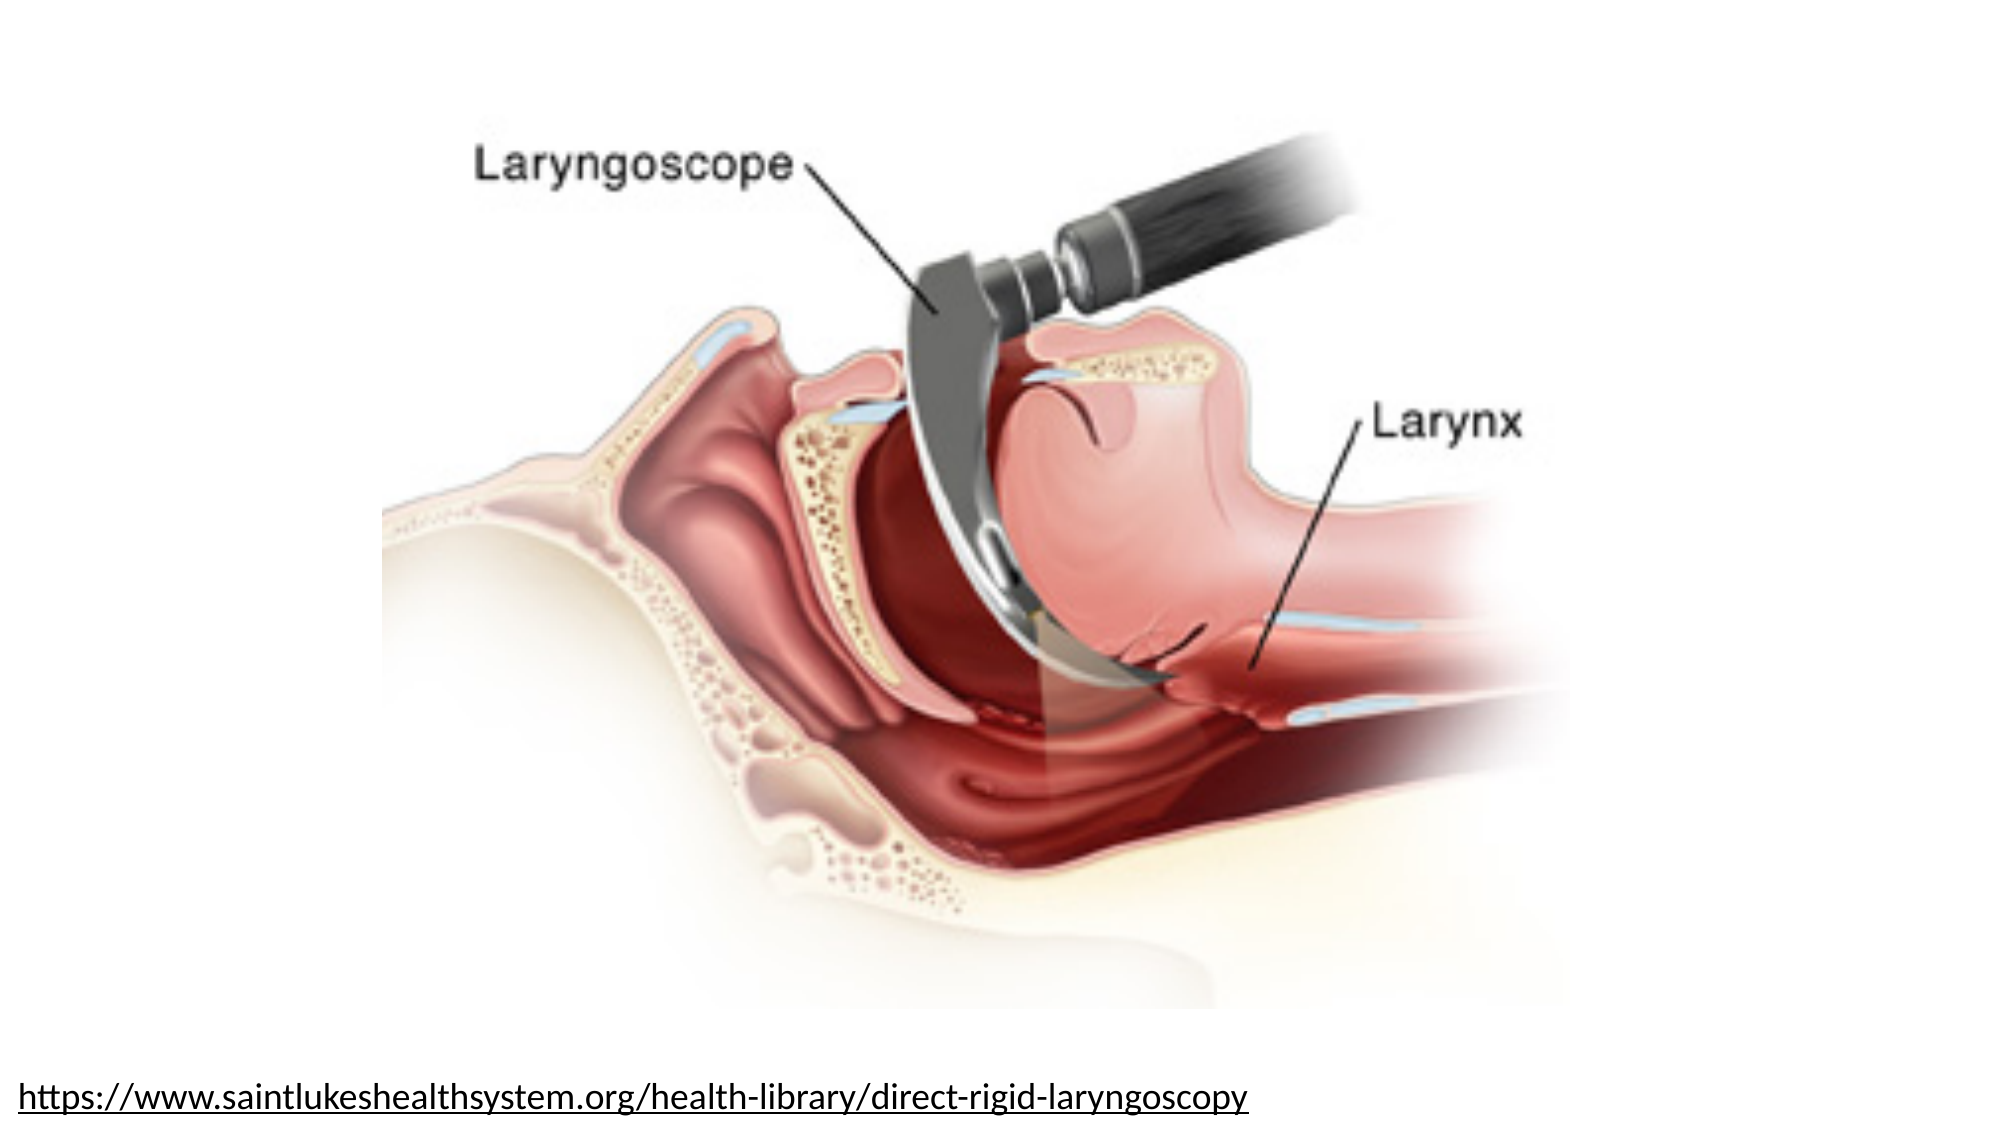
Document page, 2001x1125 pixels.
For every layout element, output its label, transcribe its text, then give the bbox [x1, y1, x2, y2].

text_box https://www.saintlukeshealthsystem.org/health-library/direct-rigid-laryngoscopy [3, 1064, 1273, 1125]
picture [382, 54, 1570, 1009]
